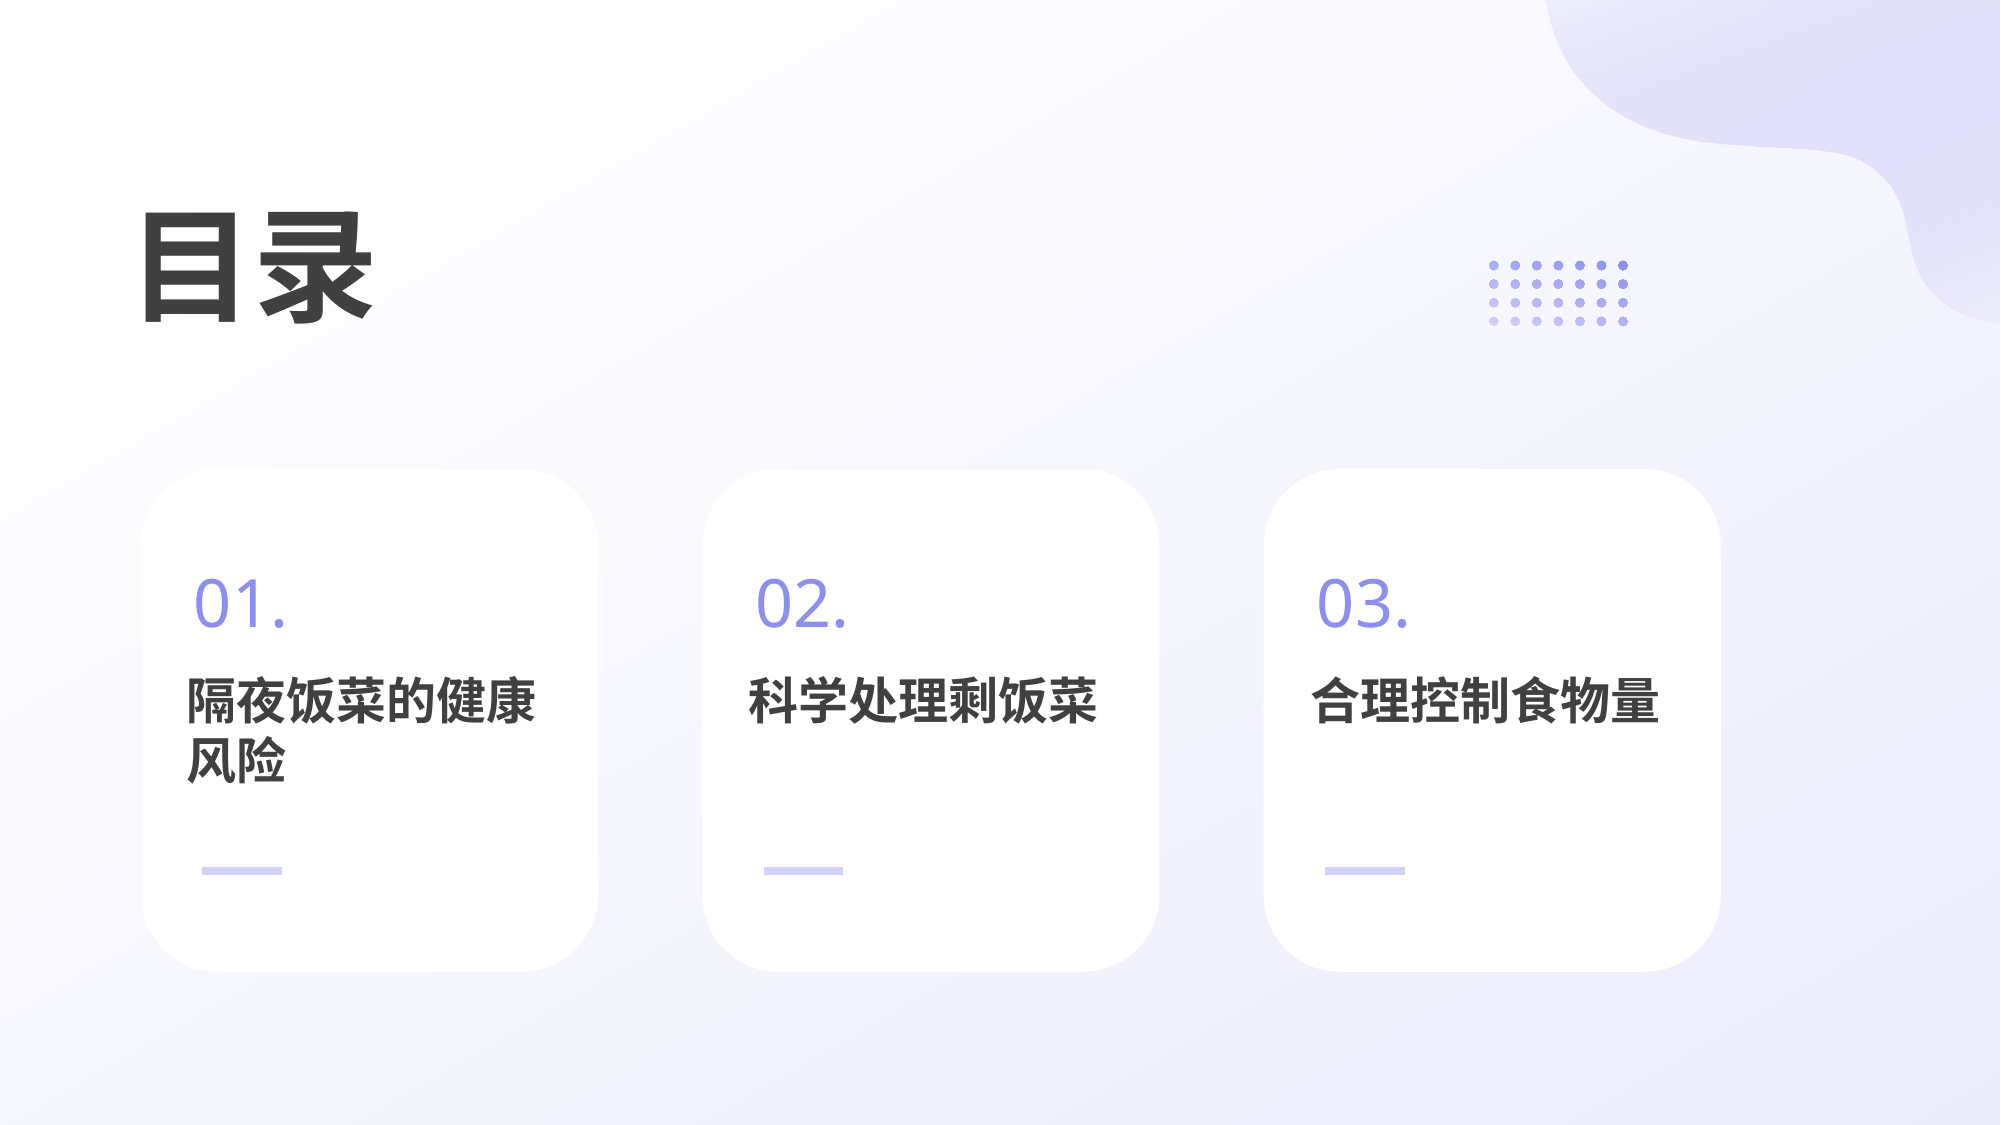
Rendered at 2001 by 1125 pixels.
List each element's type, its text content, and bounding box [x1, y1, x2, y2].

text_box [139, 467, 599, 973]
text_box 01. [179, 553, 367, 650]
text_box 03. [1302, 553, 1490, 650]
text_box [1262, 467, 1722, 973]
text_box 隔夜饭菜的健康风险 [172, 662, 582, 819]
text_box [701, 467, 1161, 973]
text_box 科学处理剩饭菜 [733, 662, 1144, 819]
title 目录 [113, 150, 459, 346]
text_box 02. [740, 553, 928, 650]
text_box 合理控制食物量 [1295, 662, 1705, 819]
